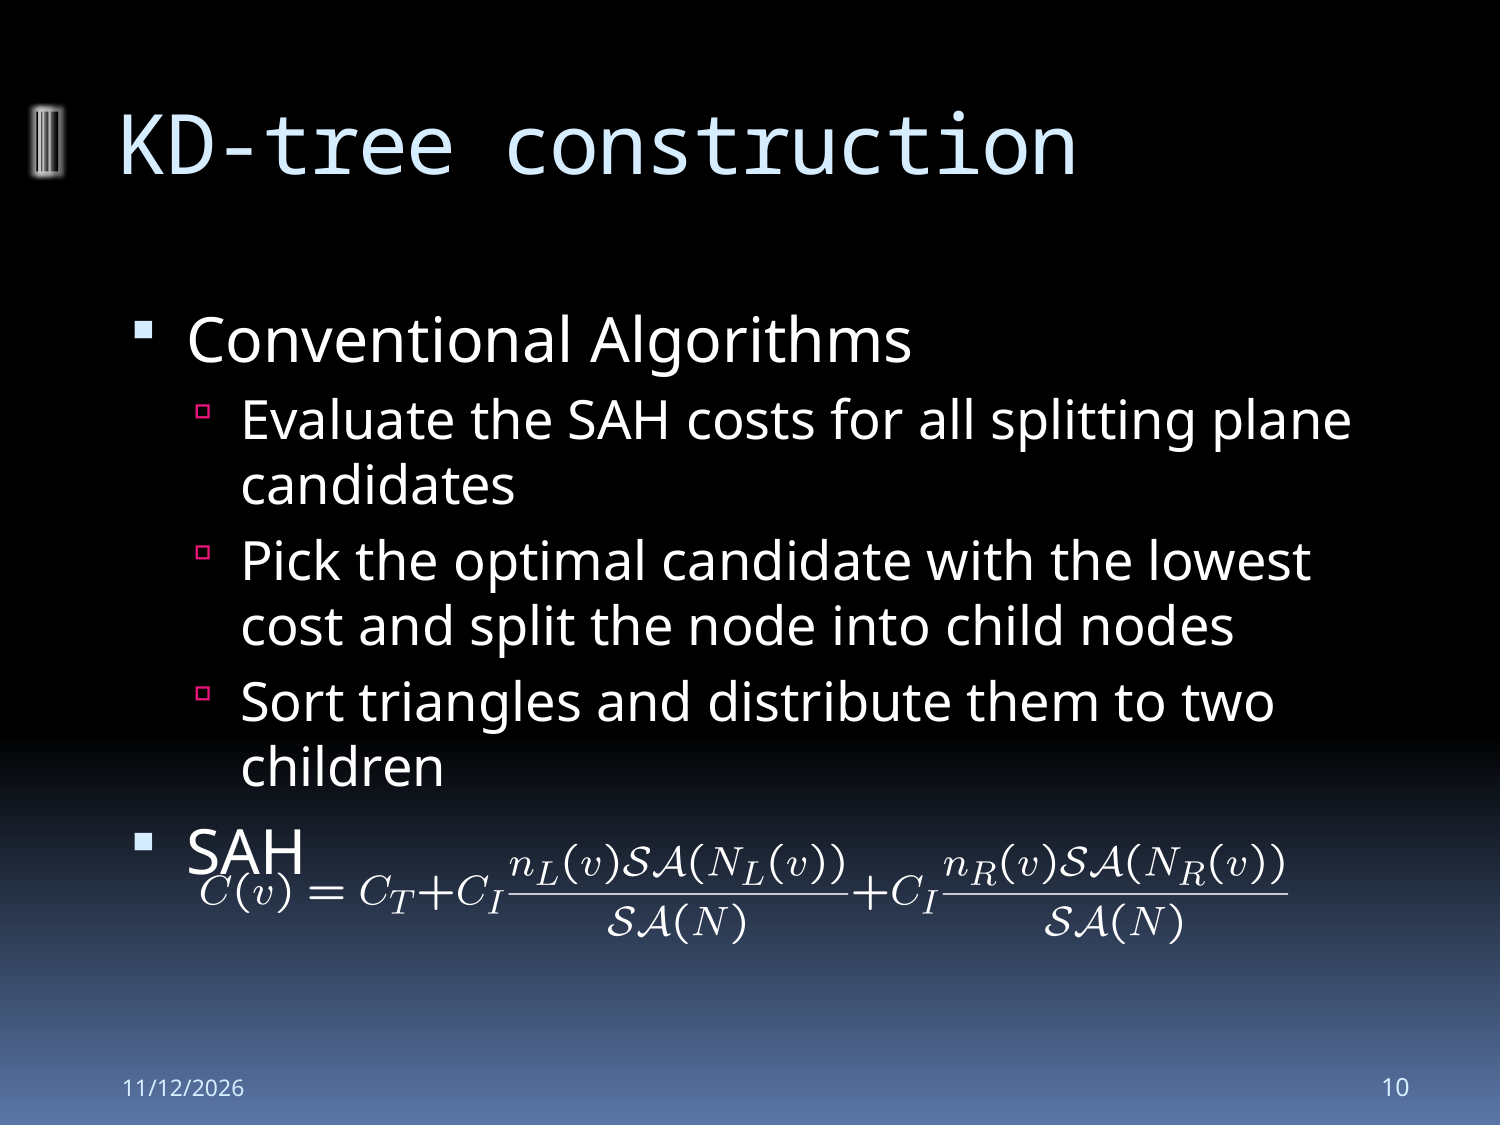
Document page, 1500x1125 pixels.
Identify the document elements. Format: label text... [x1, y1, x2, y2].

title KD-tree construction [103, 83, 1379, 234]
slide_number 10 [1366, 1052, 1442, 1113]
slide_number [107, 1052, 457, 1113]
list Conventional Algorithms Evaluate the SAH costs for all splitting plane candidates Pick the optimal candidate with the lowest cost and split the node into child nodes Sort triangles and distribute them to two children SAH [103, 292, 1379, 1043]
picture [199, 843, 1290, 946]
